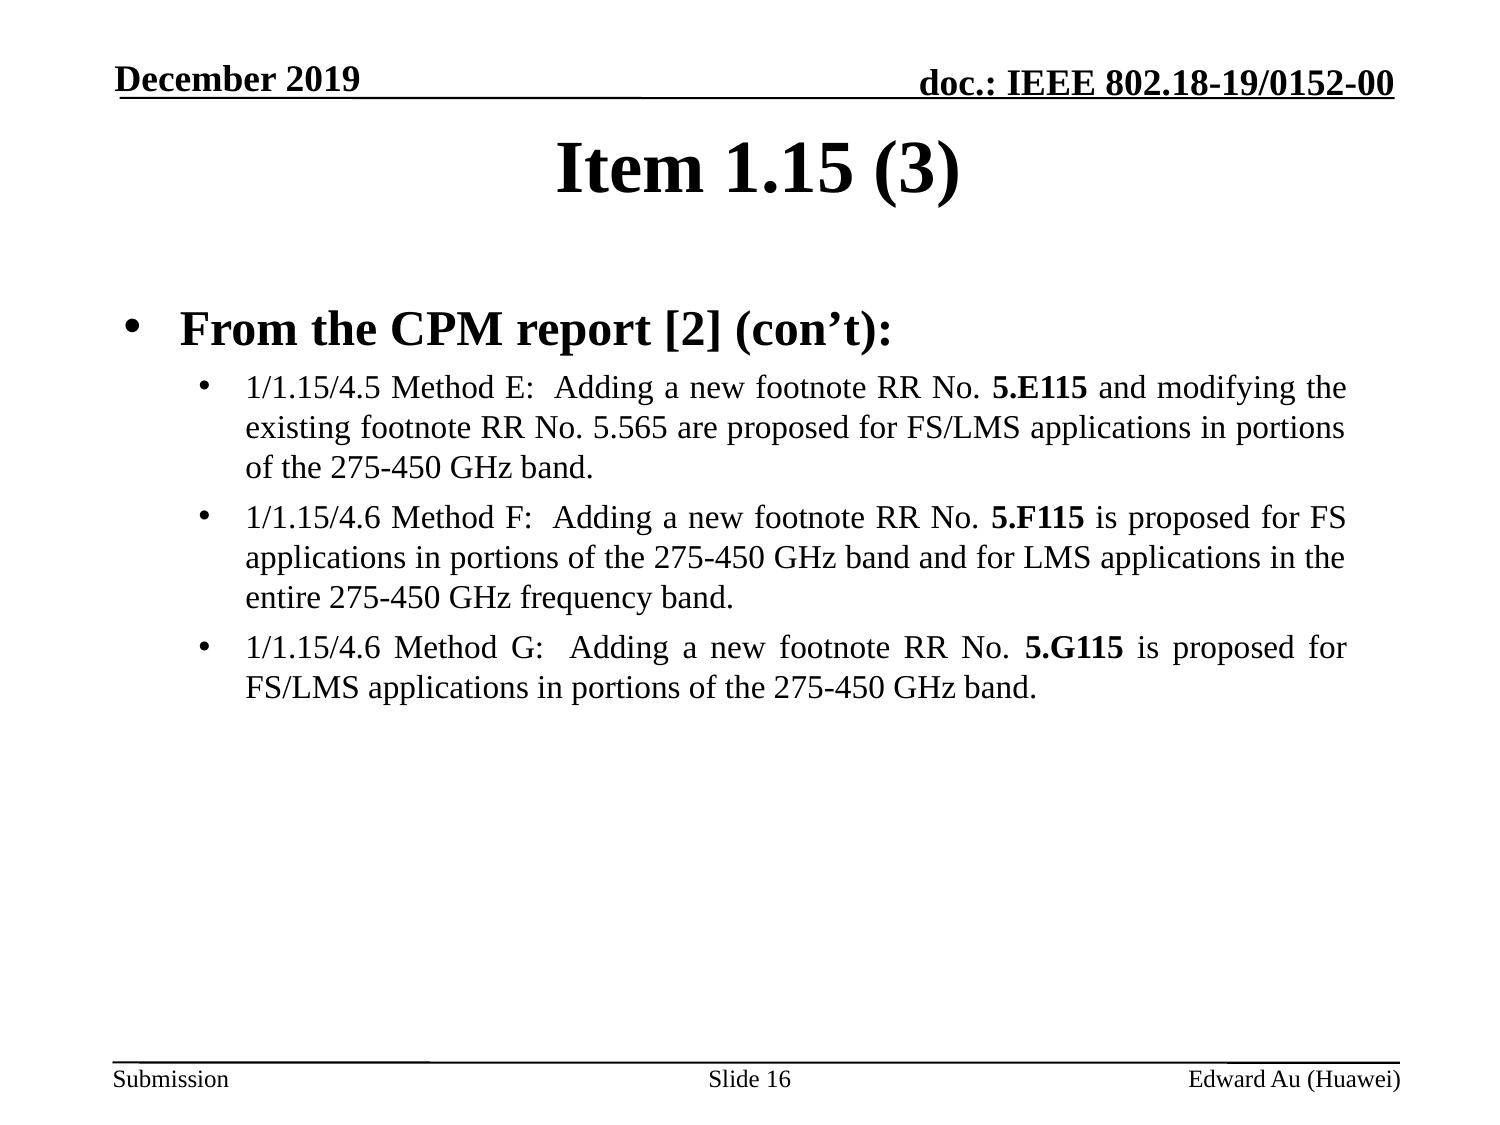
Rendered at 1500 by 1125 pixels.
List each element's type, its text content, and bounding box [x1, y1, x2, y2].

slide_number Slide 16 [699, 1061, 800, 1123]
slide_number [114, 54, 493, 100]
title Item 1.15 (3) [120, 99, 1396, 226]
footer Edward Au (Huawei) [902, 1061, 1402, 1093]
list From the CPM report [2] (con’t): 1/1.15/4.5 Method E: Adding a new footnote RR No. 5.E115 and modifying the existing footnote RR No. 5.565 are proposed for FS/LMS applications in portions of the 275-450 GHz band. 1/1.15/4.6 Method F: Adding a new footnote RR No. 5.F115 is proposed for FS applications in portions of the 275-450 GHz band and for LMS applications in the entire 275-450 GHz frequency band. 1/1.15/4.6 Method G: Adding a new footnote RR No. 5.G115 is proposed for FS/LMS applications in portions of the 275-450 GHz band. [108, 287, 1363, 951]
